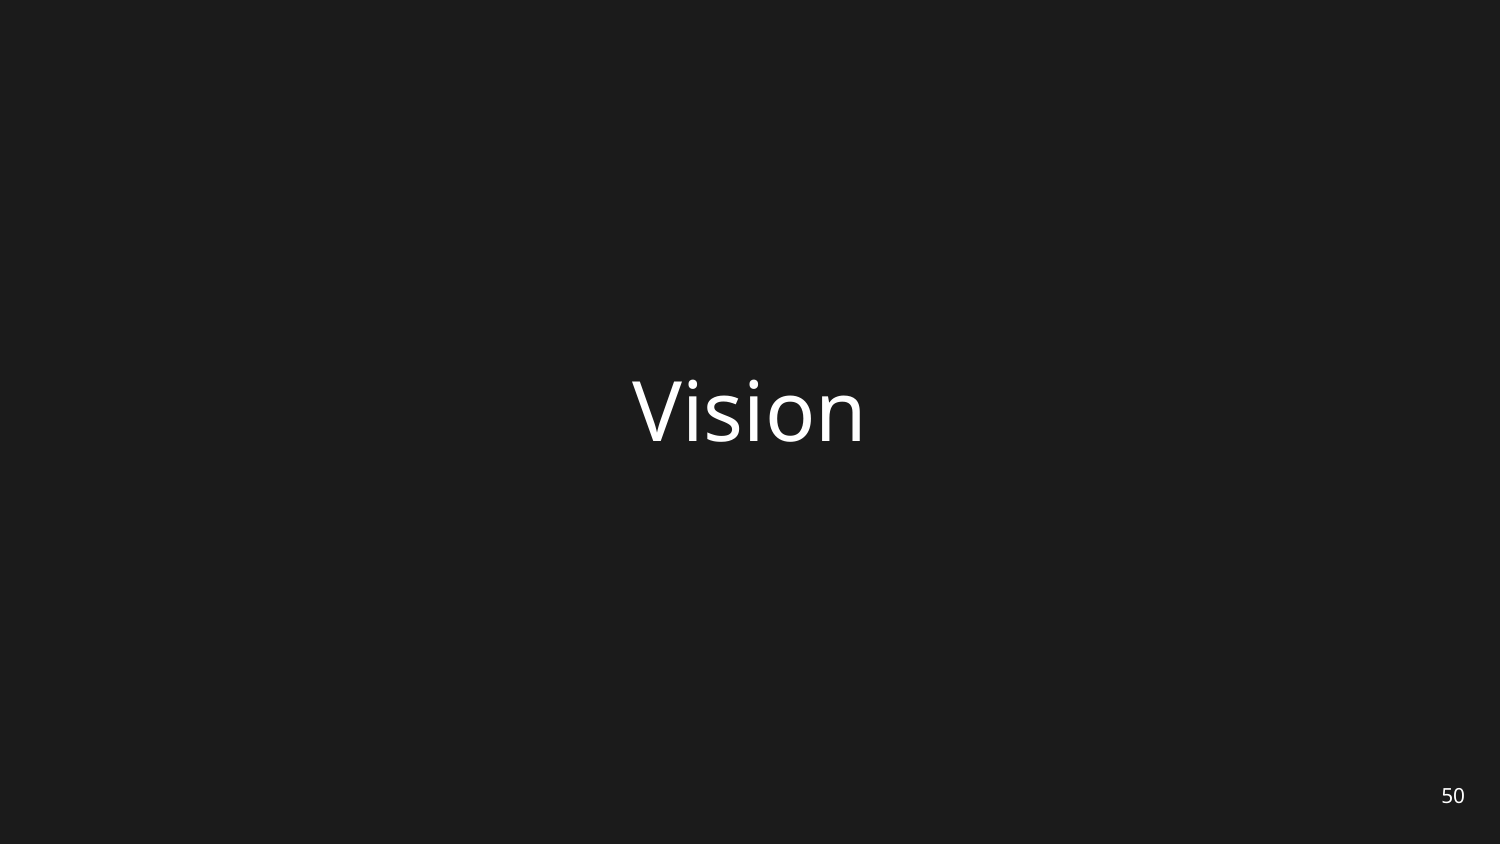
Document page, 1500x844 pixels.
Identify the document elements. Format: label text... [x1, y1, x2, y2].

title Vision [51, 72, 1449, 753]
slide_number 50 [1389, 764, 1480, 830]
